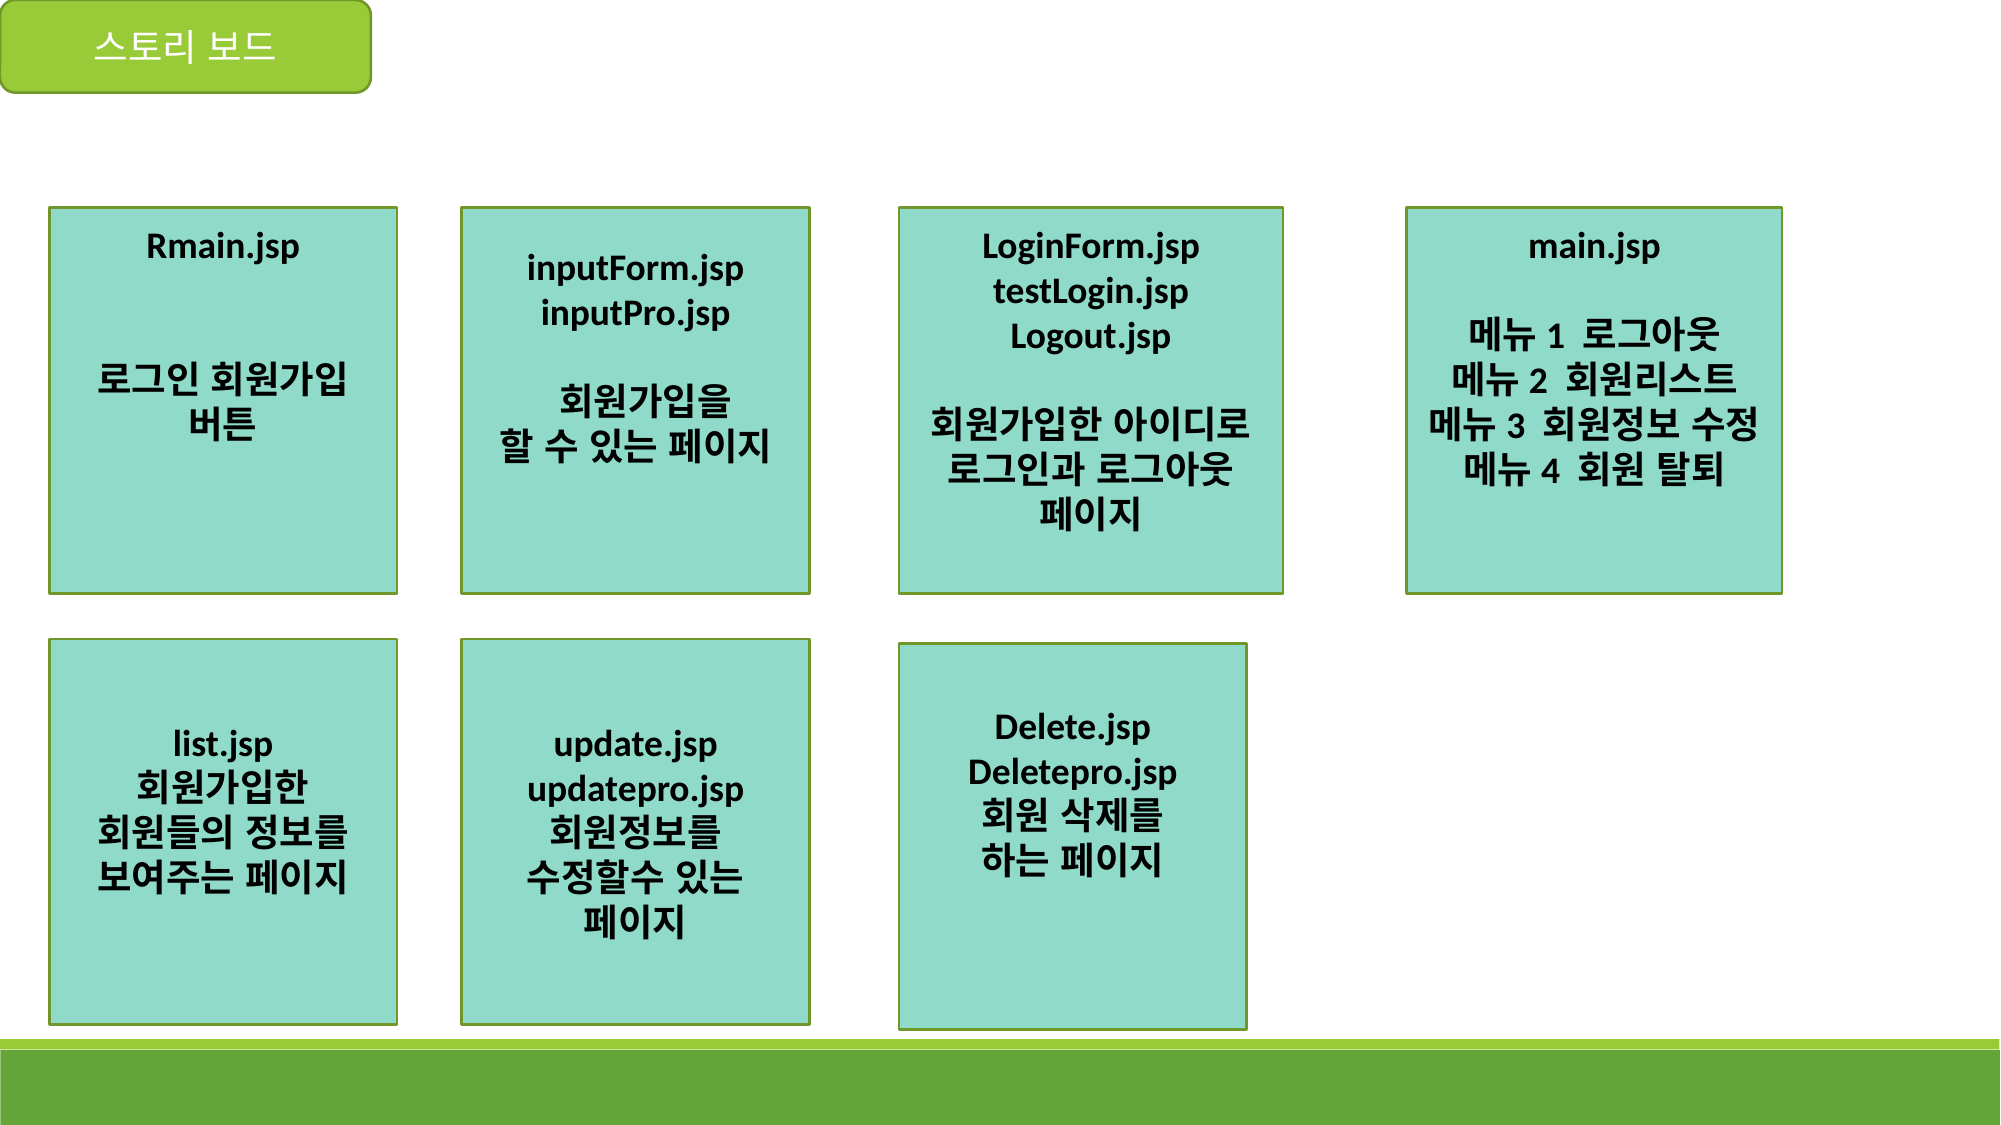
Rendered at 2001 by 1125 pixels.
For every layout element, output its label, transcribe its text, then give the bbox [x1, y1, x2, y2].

text_box 스토리 보드 [0, 0, 373, 94]
text_box Rmain.jsp 로그인 회원가입 버튼 [48, 206, 398, 595]
text_box Delete.jsp Deletepro.jsp 회원 삭제를 하는 페이지 [898, 642, 1248, 1031]
text_box list.jsp 회원가입한 회원들의 정보를 보여주는 페이지 [48, 638, 398, 1026]
text_box update.jsp updatepro.jsp 회원정보를 수정할수 있는 페이지 [460, 638, 811, 1026]
text_box main.jsp 메뉴1 로그아웃 메뉴2 회원리스트 메뉴3 회원정보 수정 메뉴4 회원 탈퇴 [1405, 206, 1783, 595]
text_box LoginForm.jsp testLogin.jsp Logout.jsp 회원가입한 아이디로 로그인과 로그아웃 페이지 [898, 206, 1284, 595]
text_box inputForm.jsp inputPro.jsp 회원가입을 할 수 있는 페이지 [460, 206, 811, 595]
